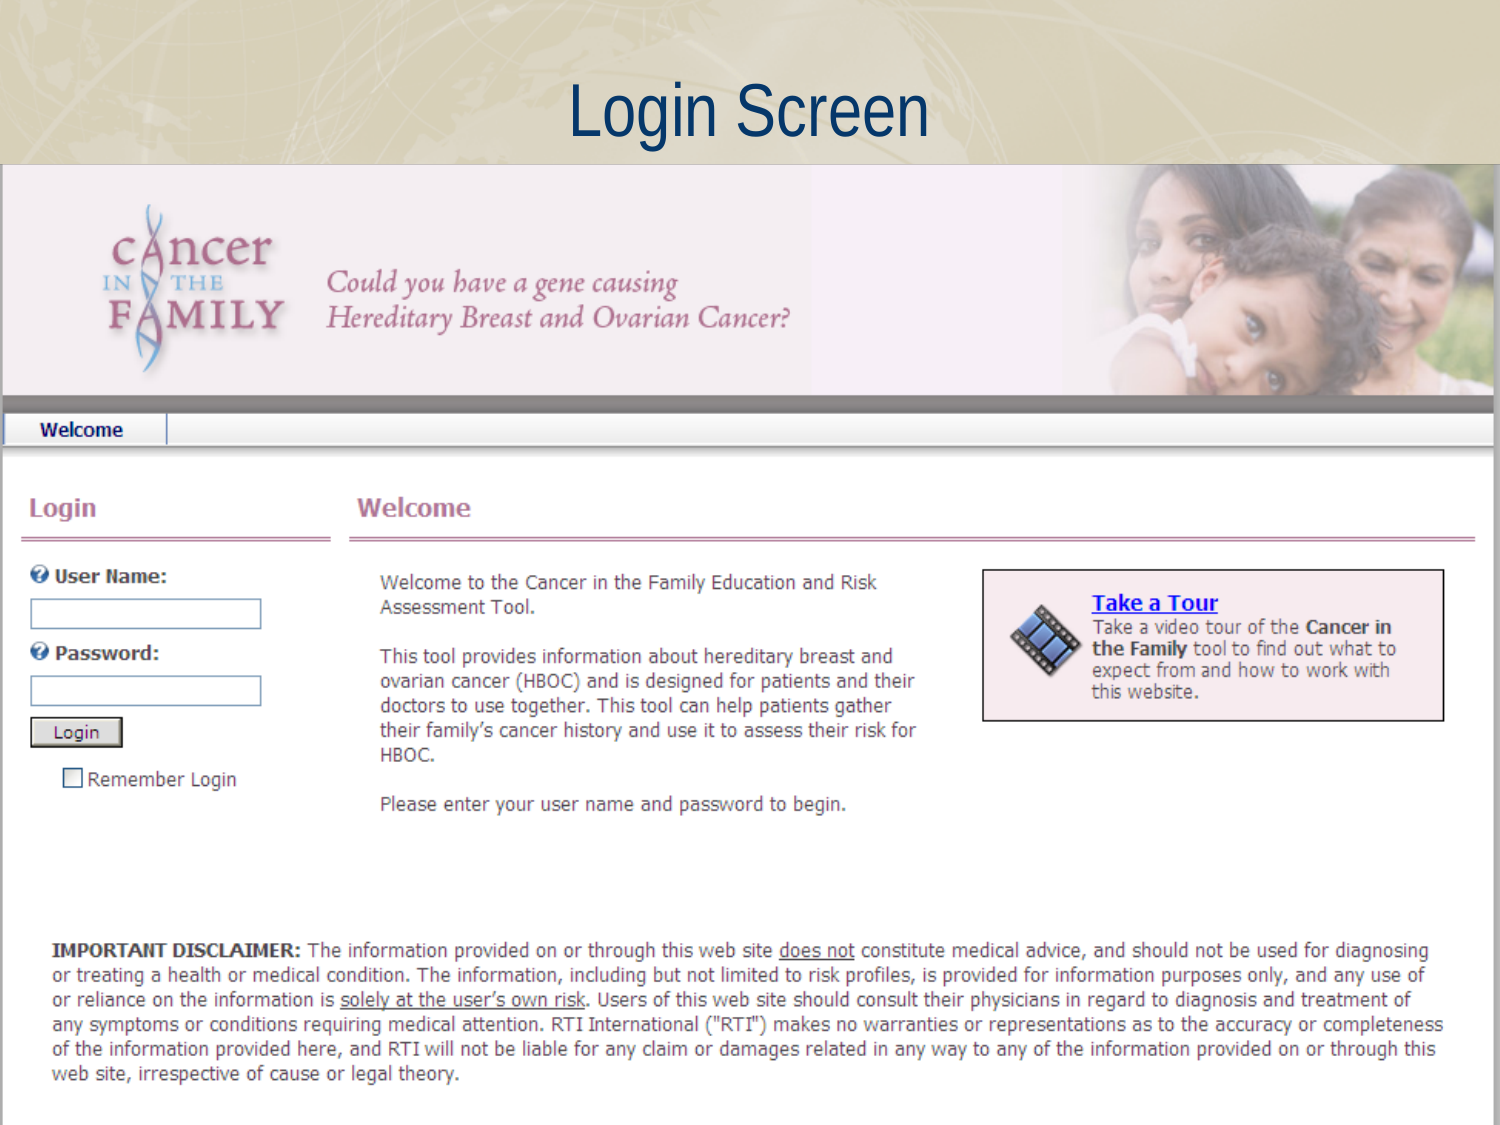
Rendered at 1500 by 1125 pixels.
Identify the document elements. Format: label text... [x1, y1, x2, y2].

picture [0, 0, 1500, 1125]
title Login Screen [112, 37, 1388, 162]
